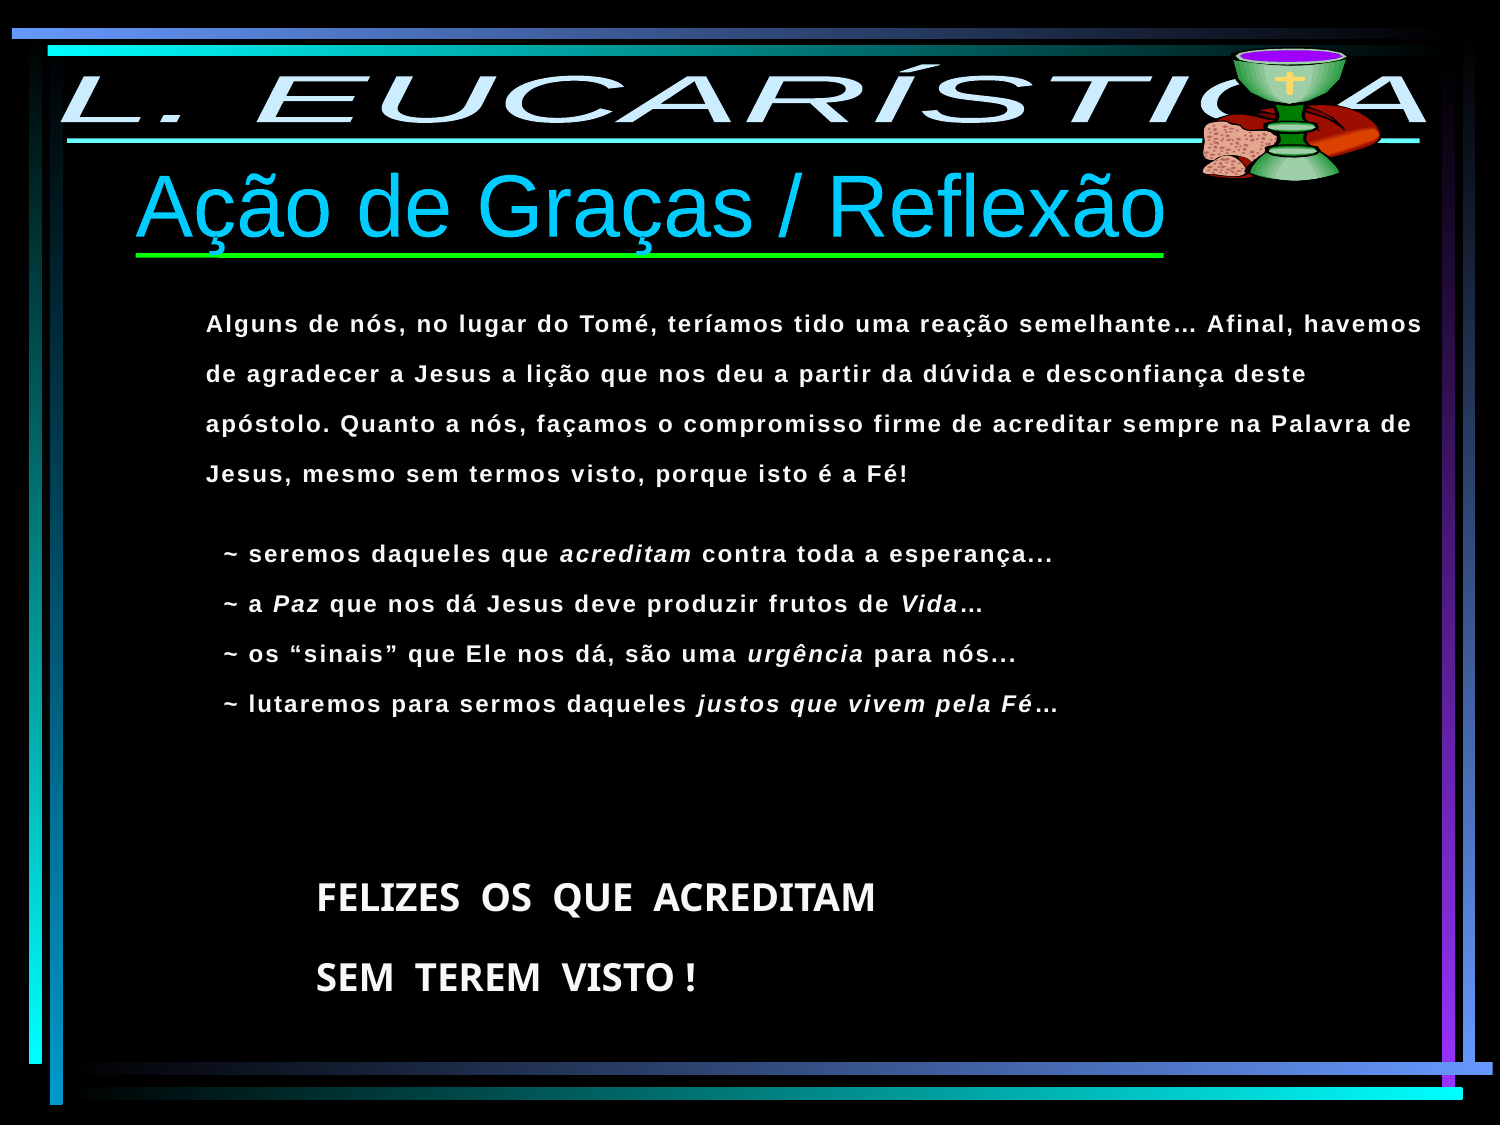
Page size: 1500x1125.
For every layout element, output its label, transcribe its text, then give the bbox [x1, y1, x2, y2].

text_box Felizes os que acreditam Sem terem visto ! [301, 857, 1396, 1033]
picture [1198, 40, 1388, 185]
text_box Alguns de nós, no lugar do Tomé, teríamos tido uma reação semelhante… Afinal, havemos de agradecer a Jesus a lição que nos deu a partir da dúvida e desconfiança deste apóstolo. Quanto a nós, façamos o compromisso firme de acreditar sempre na Palavra de Jesus, mesmo sem termos visto, porque isto é a Fé! ~ seremos daqueles que acreditam contra toda a esperança... ~ a Paz que nos dá Jesus deve produzir frutos de Vida… ~ os “sinais” que Ele nos dá, são uma urgência para nós... ~ lutaremos para sermos daqueles justos que vivem pela Fé… [41, 295, 1459, 741]
